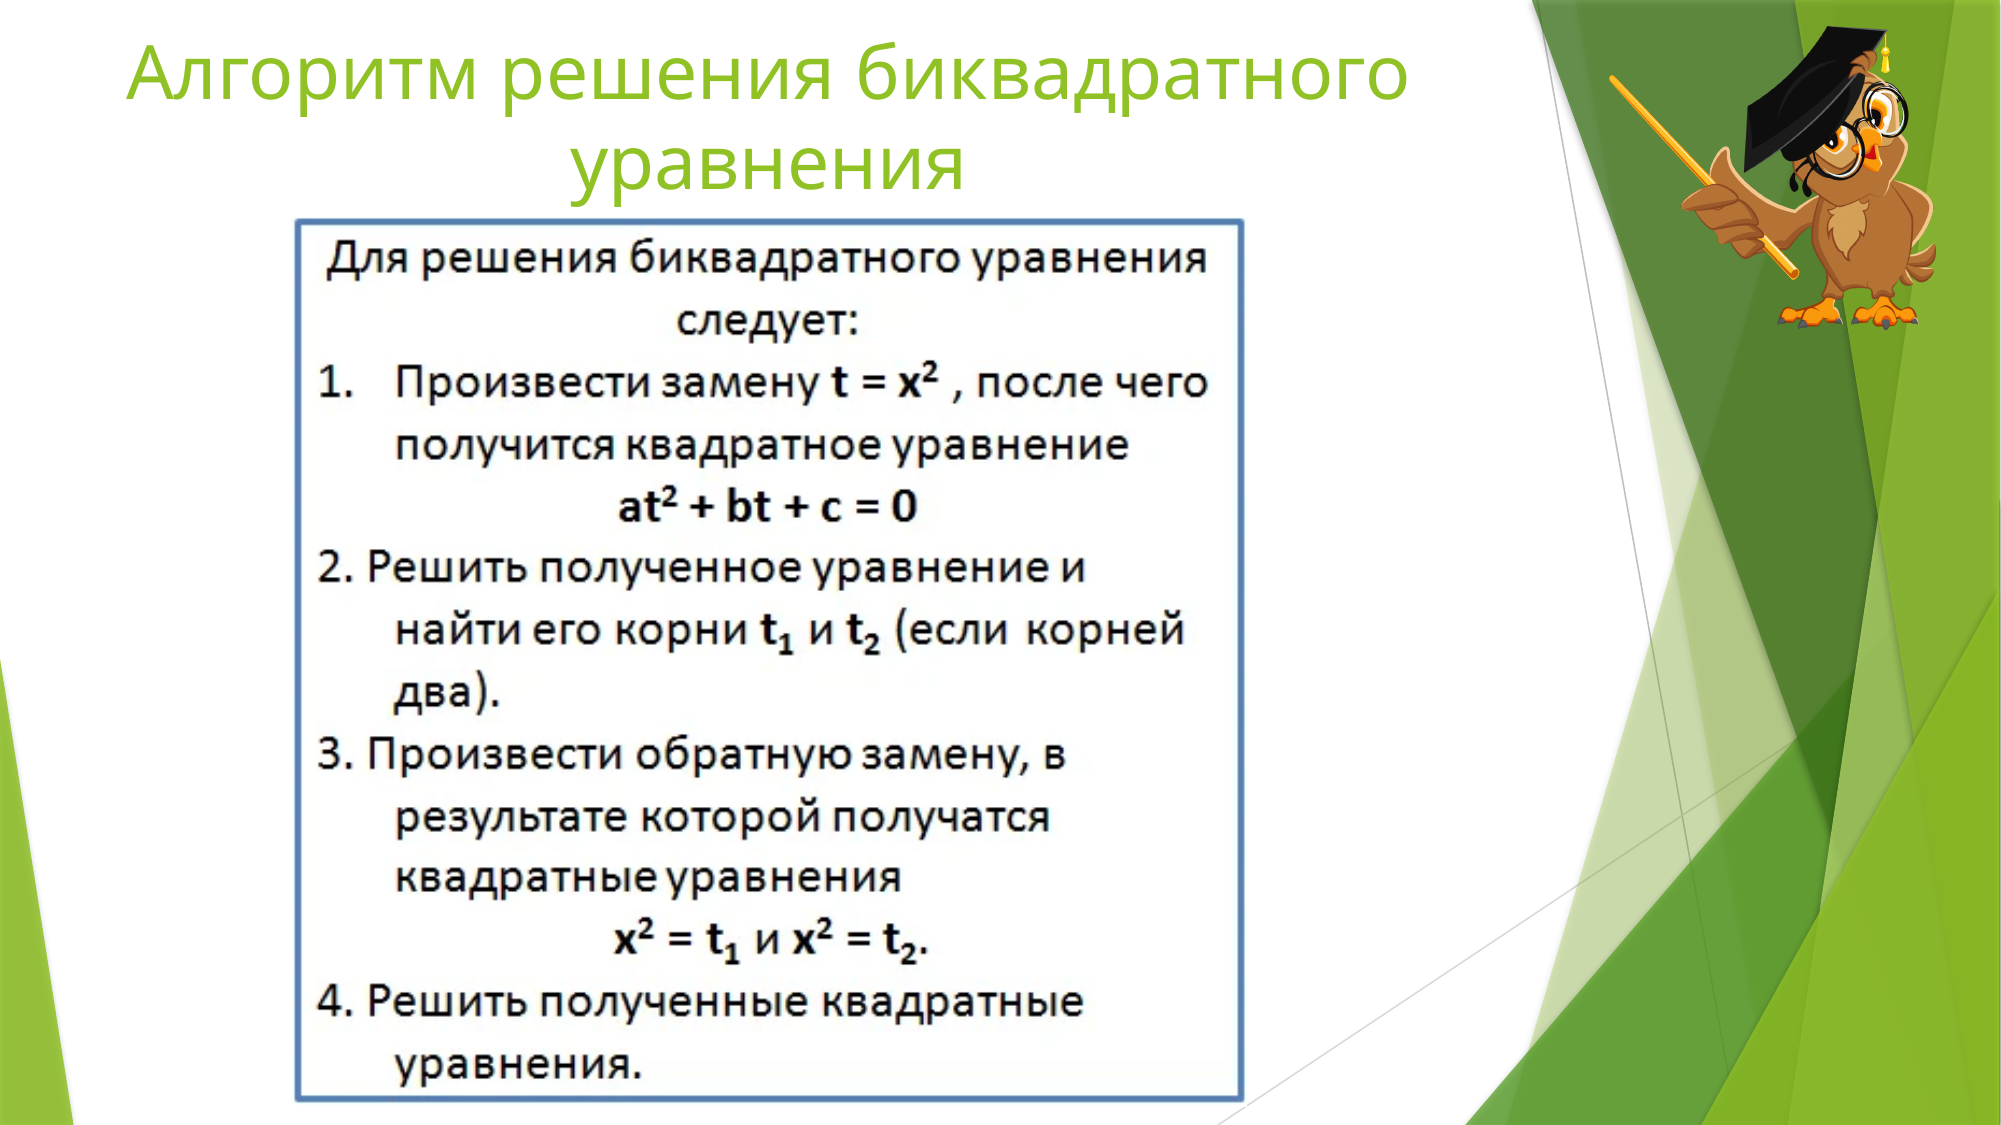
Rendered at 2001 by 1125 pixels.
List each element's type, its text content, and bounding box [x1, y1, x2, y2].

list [291, 216, 1247, 1108]
title Алгоритм решения биквадратного уравнения [16, 16, 1522, 246]
picture [1609, 25, 1936, 330]
